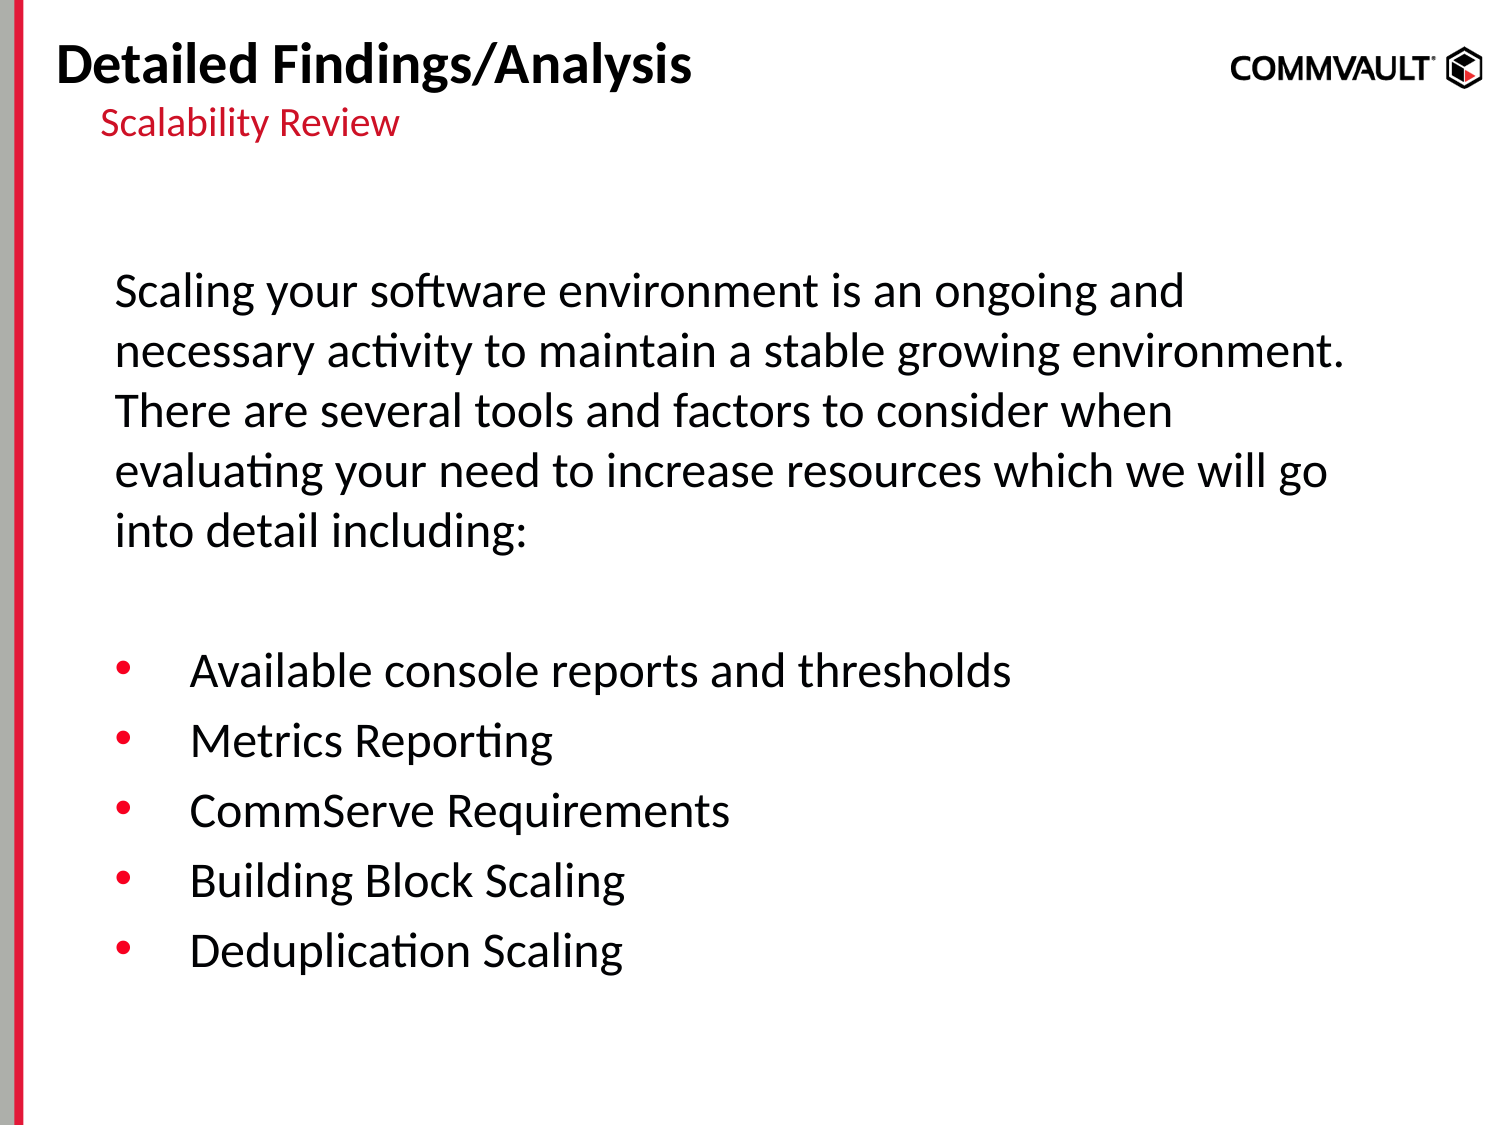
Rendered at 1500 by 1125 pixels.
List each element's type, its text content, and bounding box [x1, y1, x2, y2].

list Scalability Review [85, 91, 1247, 150]
picture [1247, 46, 1483, 89]
text_box Scaling your software environment is an ongoing and necessary activity to maintain a stable growing environment. There are several tools and factors to consider when evaluating your need to increase resources which we will go into detail including: Available console reports and thresholds Metrics Reporting CommServe Requirements Building Block Scaling Deduplication Scaling [24, 249, 1375, 1088]
title Detailed Findings/Analysis [41, 30, 1247, 91]
